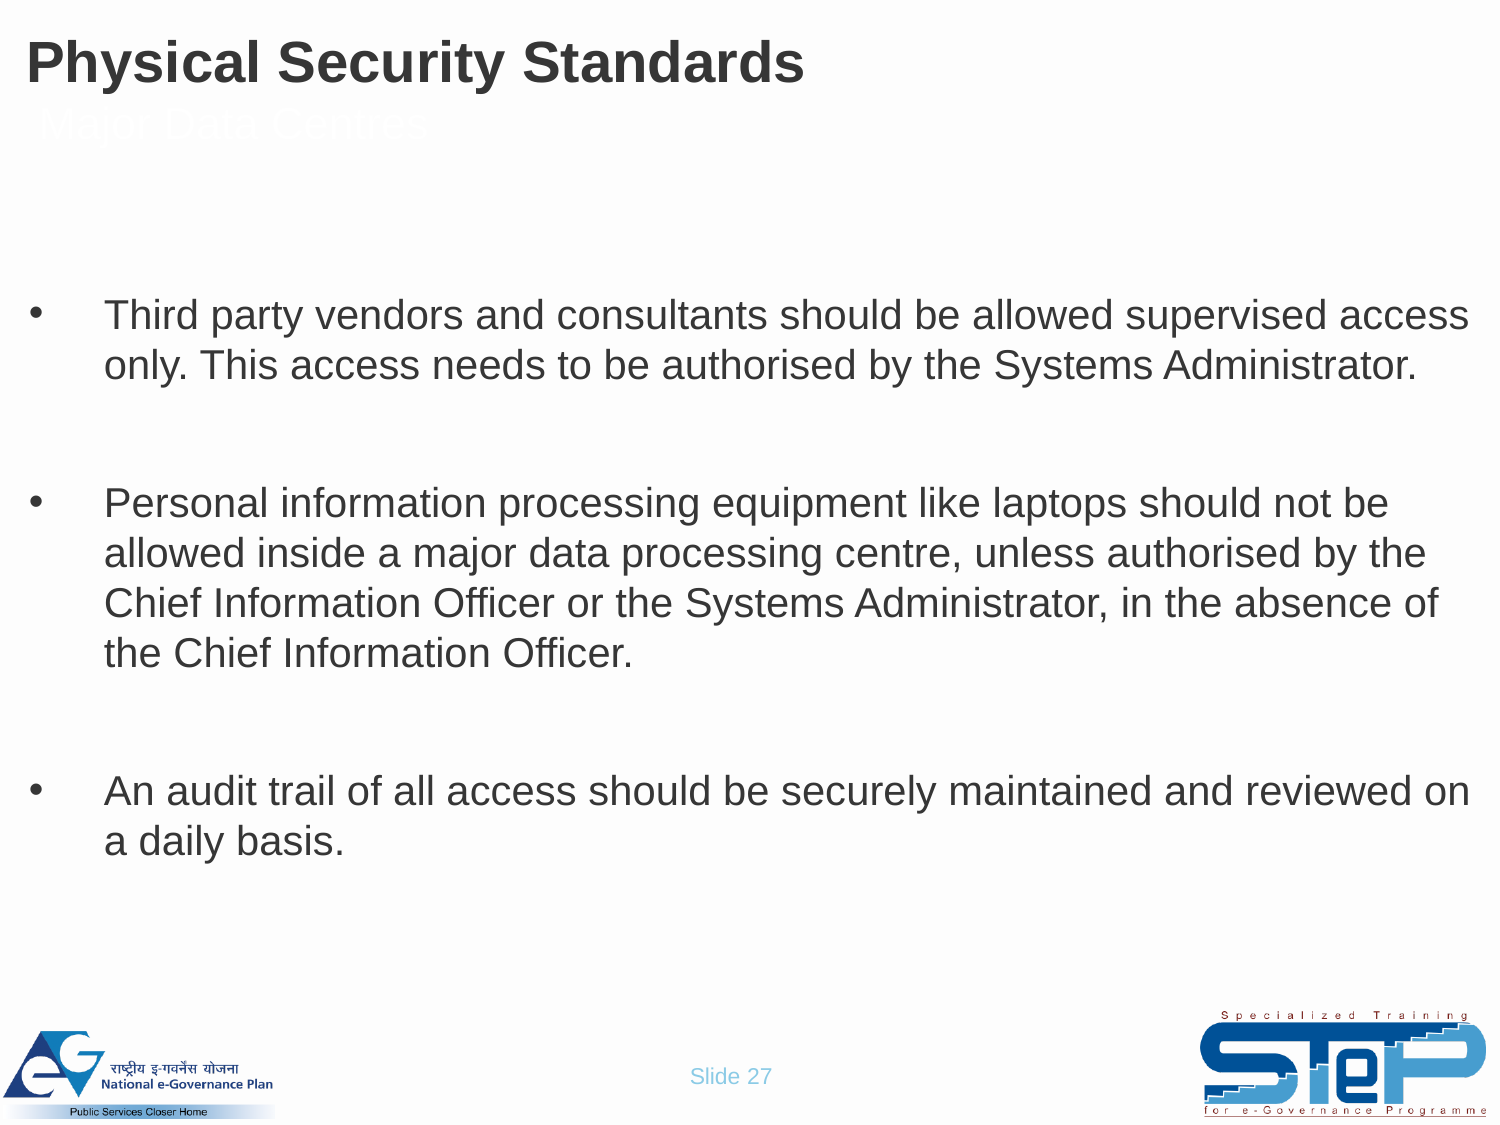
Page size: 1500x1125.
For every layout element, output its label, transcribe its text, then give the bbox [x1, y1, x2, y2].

picture [1200, 1011, 1486, 1117]
title Physical Security Standards Major Data Centres [26, 24, 1472, 150]
list Third party vendors and consultants should be allowed supervised access only. This access needs to be authorised by the Systems Administrator. Personal information processing equipment like laptops should not be allowed inside a major data processing centre, unless authorised by the Chief Information Officer or the Systems Administrator, in the absence of the Chief Information Officer. An audit trail of all access should be securely maintained and reviewed on a daily basis. [26, 287, 1474, 999]
picture [2, 1031, 275, 1119]
